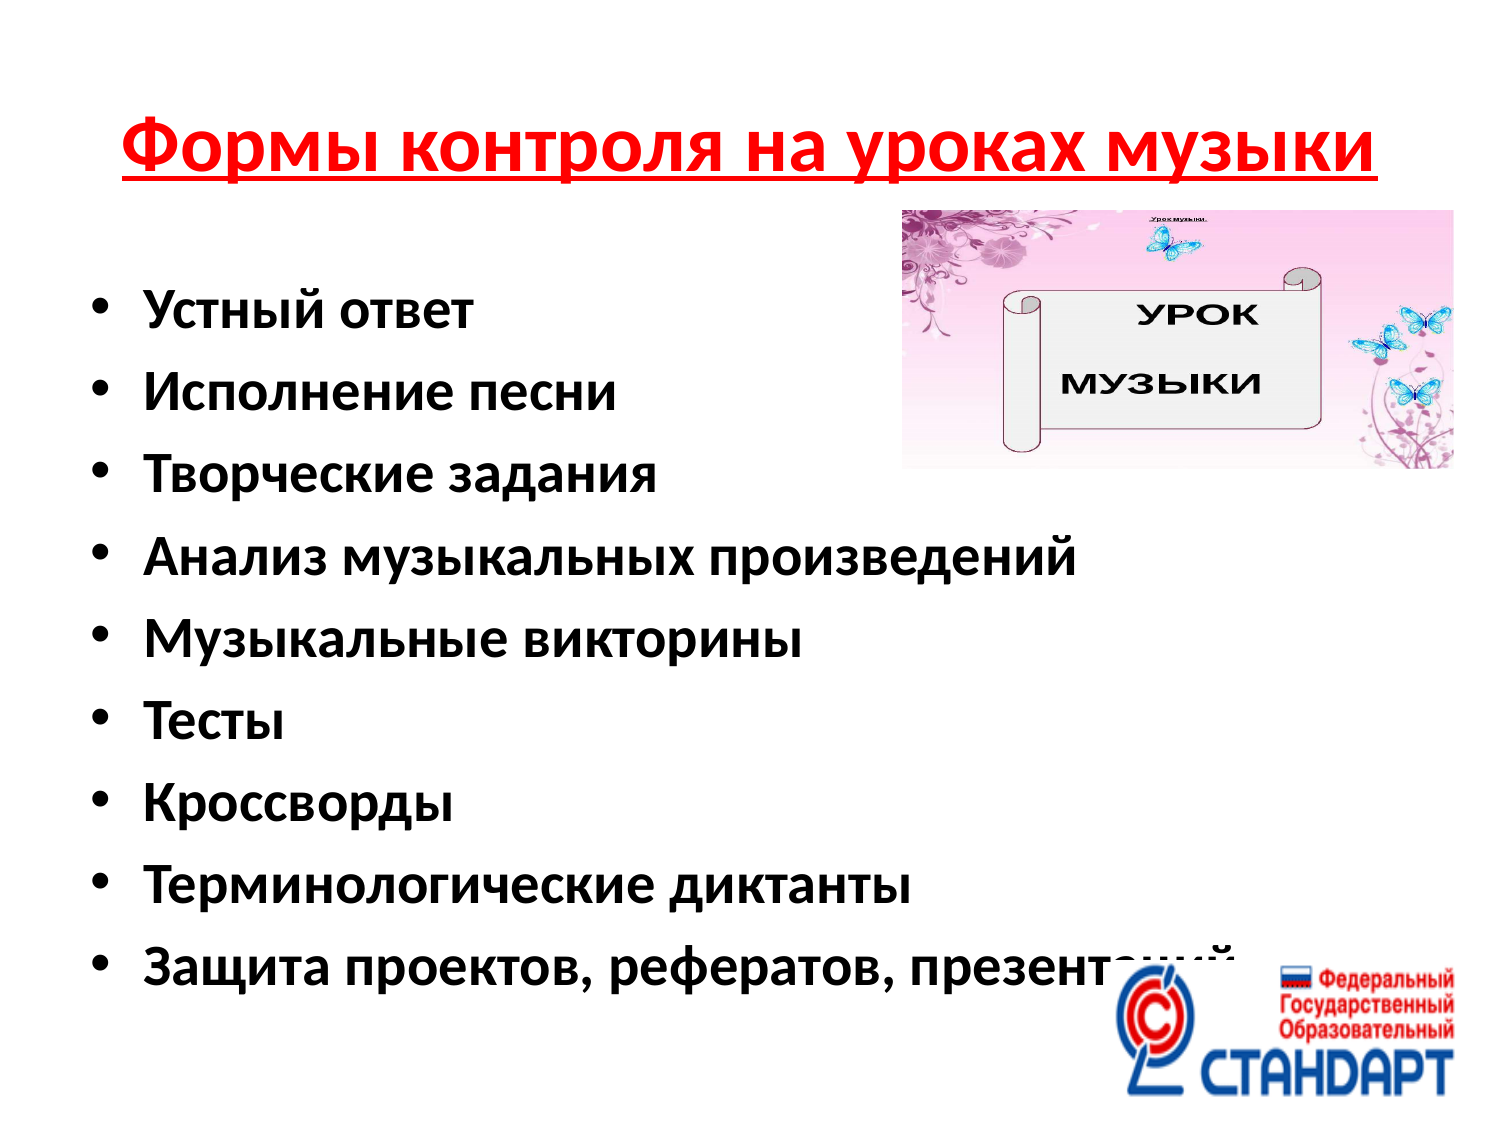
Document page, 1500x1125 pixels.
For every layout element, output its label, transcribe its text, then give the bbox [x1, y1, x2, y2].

picture [902, 210, 1454, 469]
list Устный ответ Исполнение песни Творческие задания Анализ музыкальных произведений Музыкальные викторины Тесты Кроссворды Терминологические диктанты Защита проектов, рефератов, презентаций [75, 262, 1425, 1005]
title Формы контроля на уроках музыки [75, 45, 1425, 233]
picture [1112, 960, 1500, 1099]
